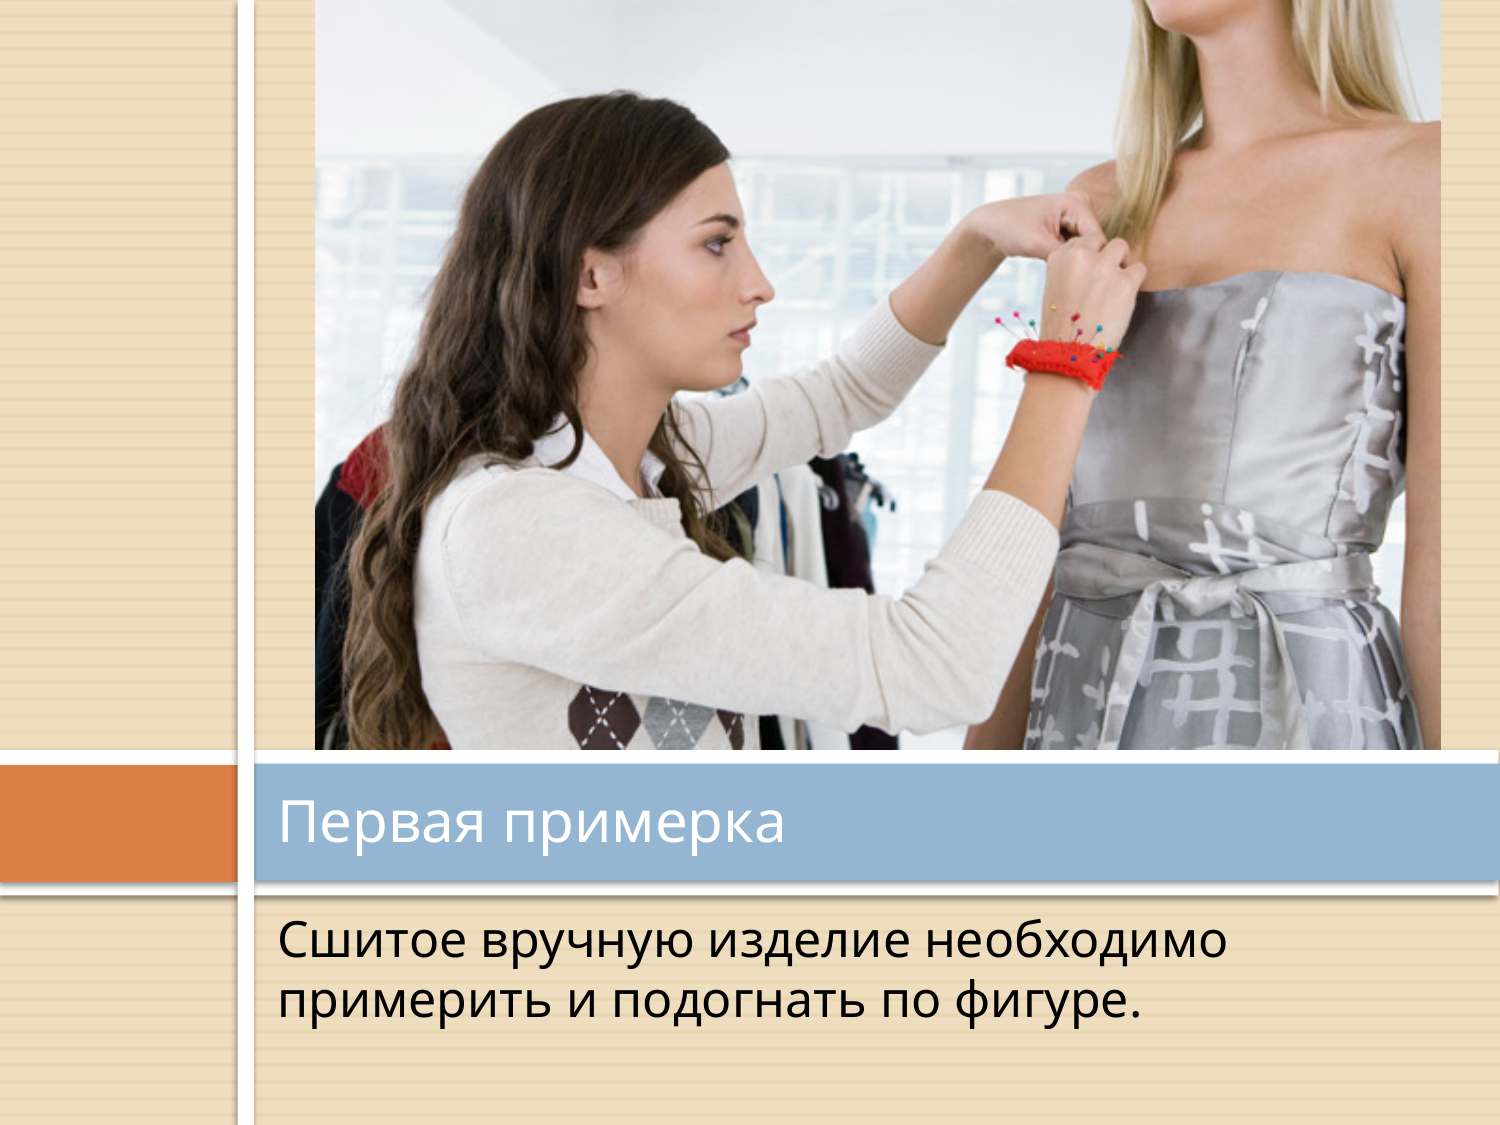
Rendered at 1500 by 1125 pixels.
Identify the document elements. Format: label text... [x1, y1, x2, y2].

picture [315, 0, 1441, 750]
title Первая примерка [262, 762, 1463, 875]
list Сшитое вручную изделие необходимо примерить и подогнать по фигуре. [262, 900, 1463, 1013]
